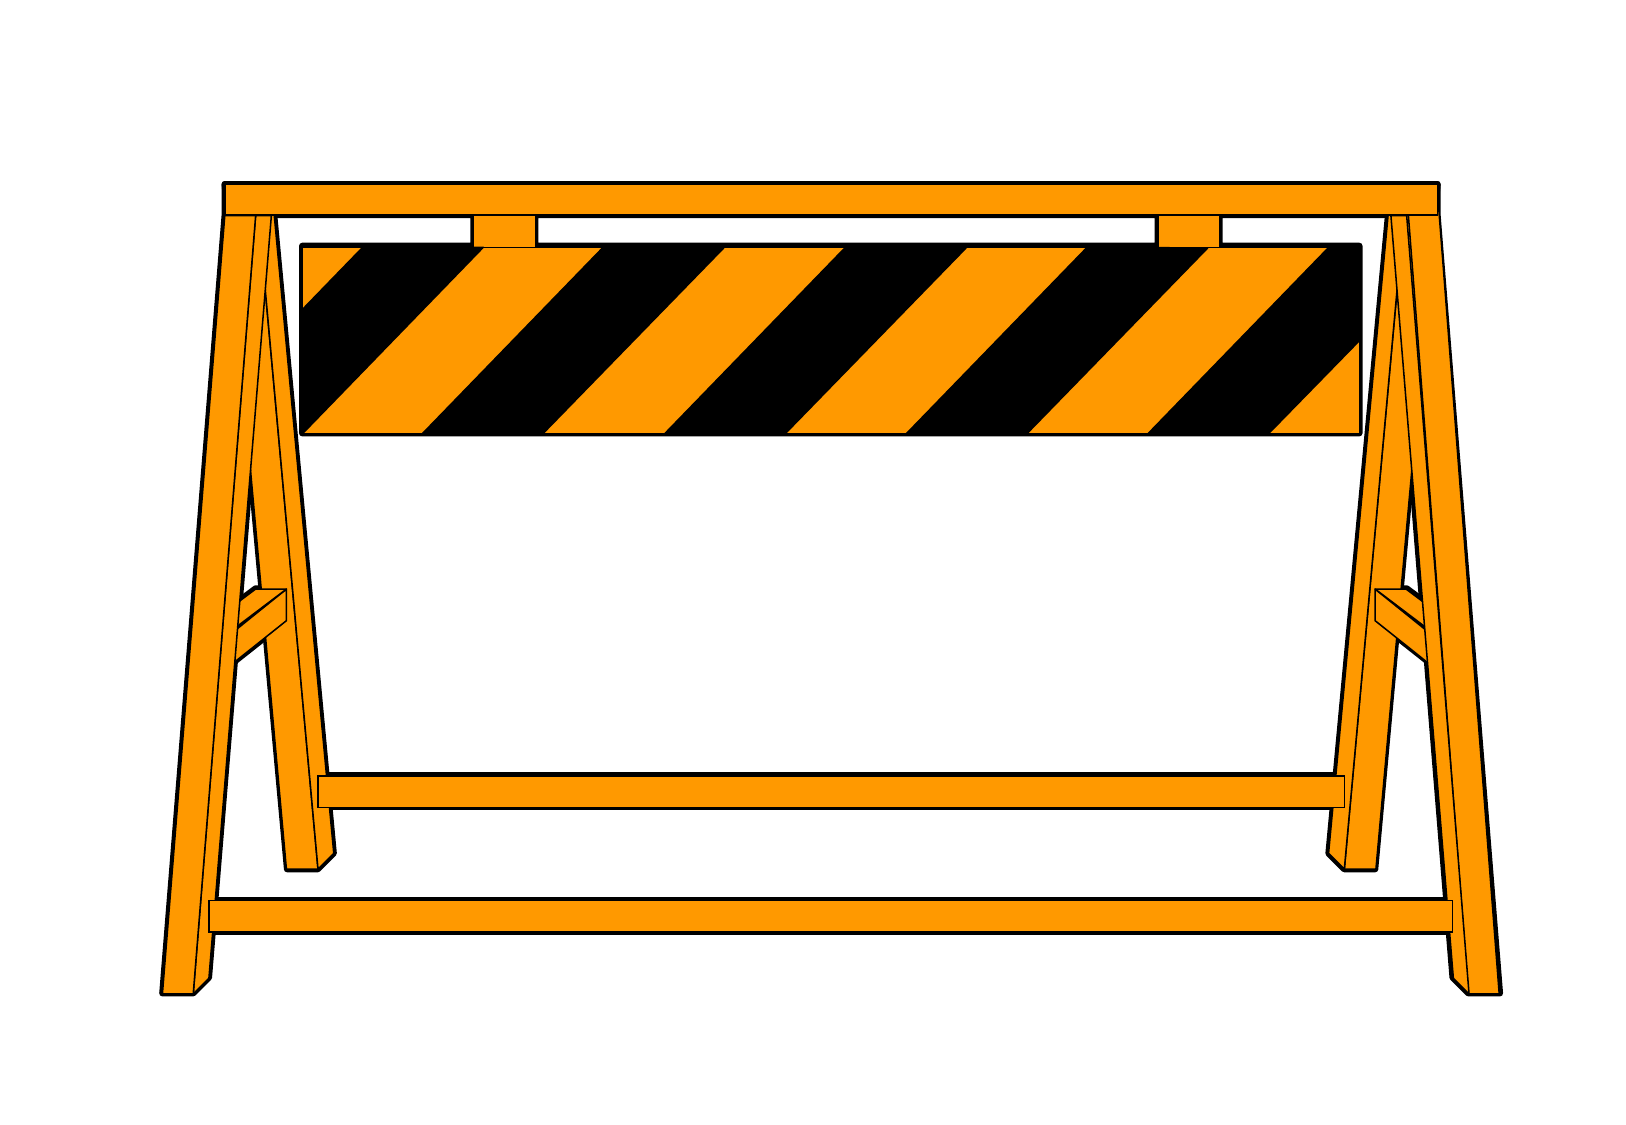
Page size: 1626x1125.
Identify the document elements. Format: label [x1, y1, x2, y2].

text_box [162, 183, 1501, 995]
